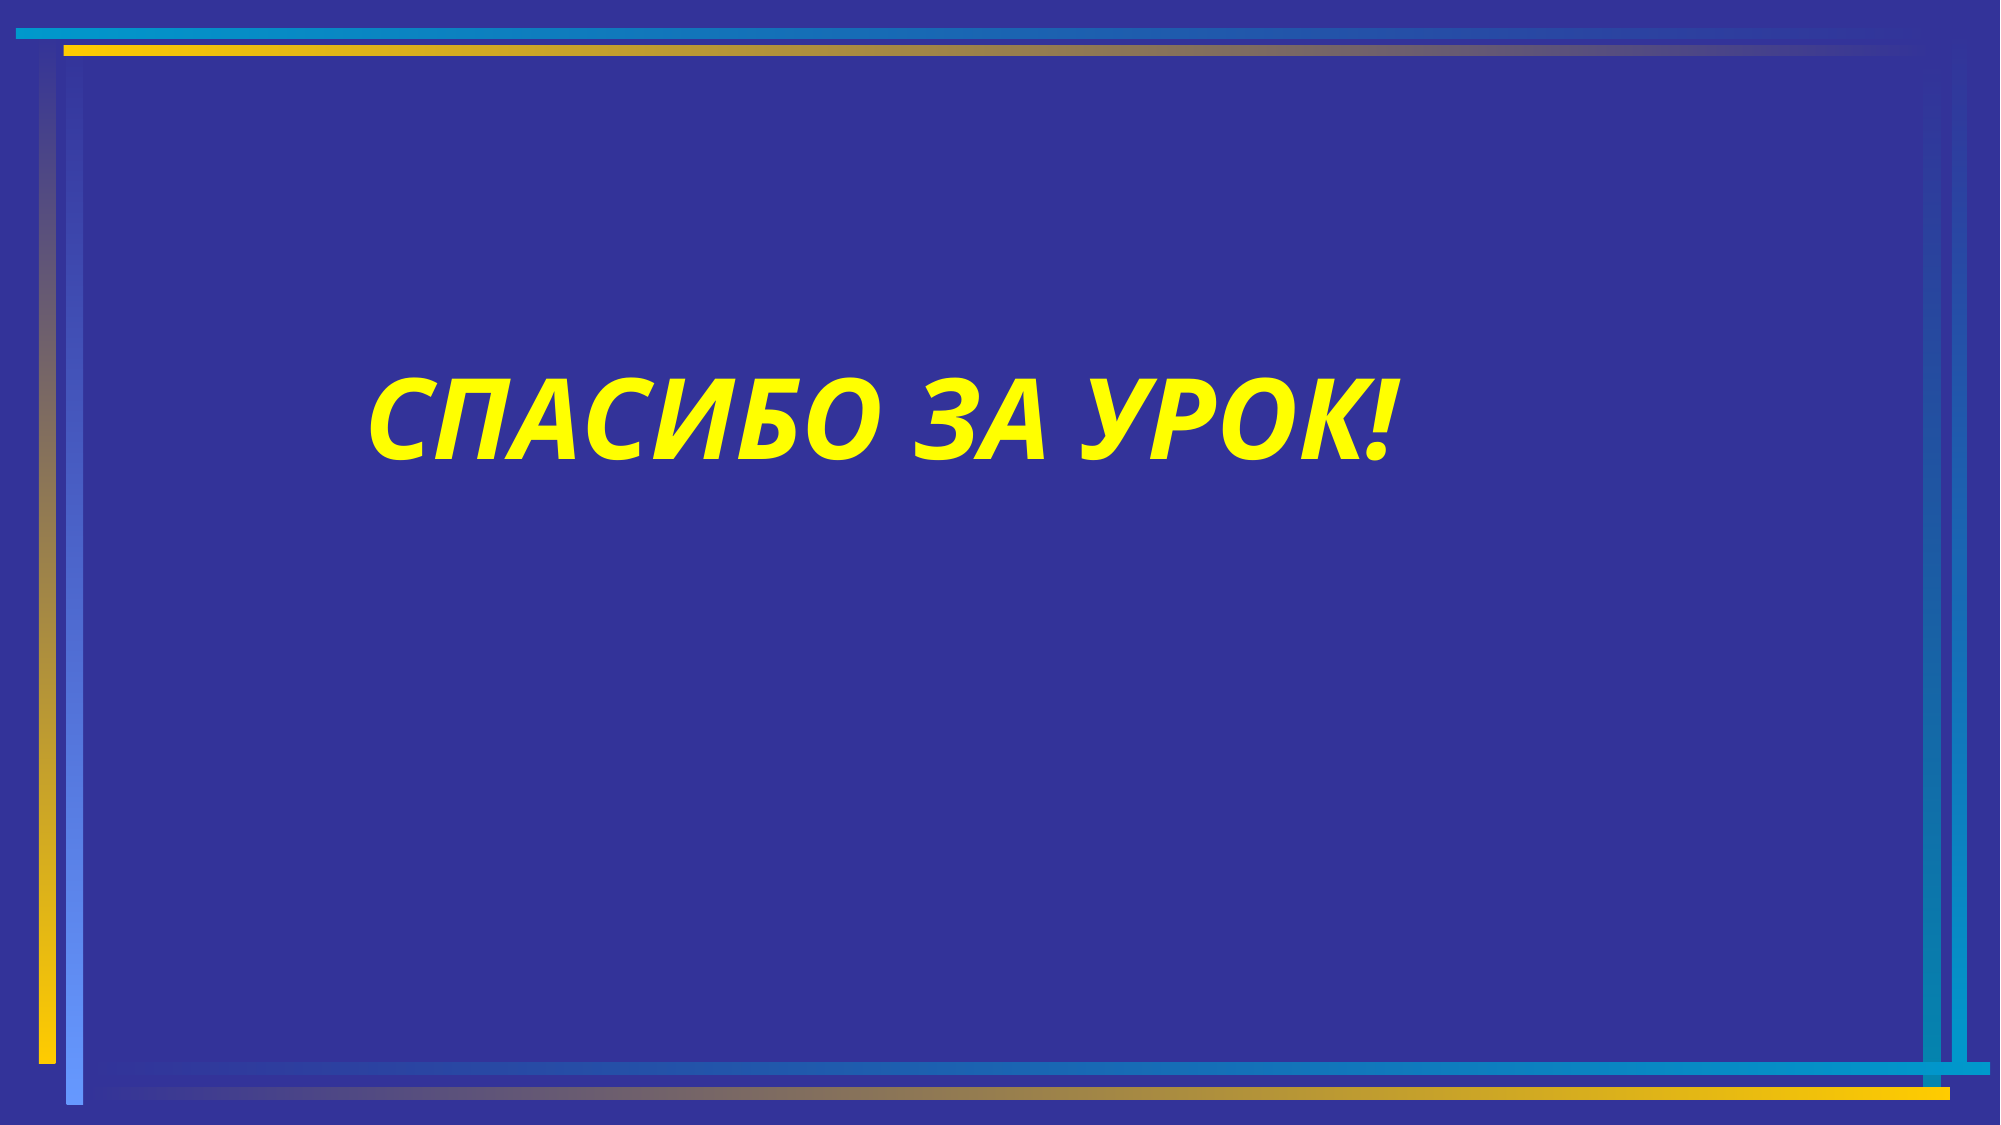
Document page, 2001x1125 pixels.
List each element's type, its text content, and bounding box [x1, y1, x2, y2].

picture [1545, 1062, 1552, 1075]
list СПАСИБО ЗА УРОК! [349, 340, 1695, 625]
